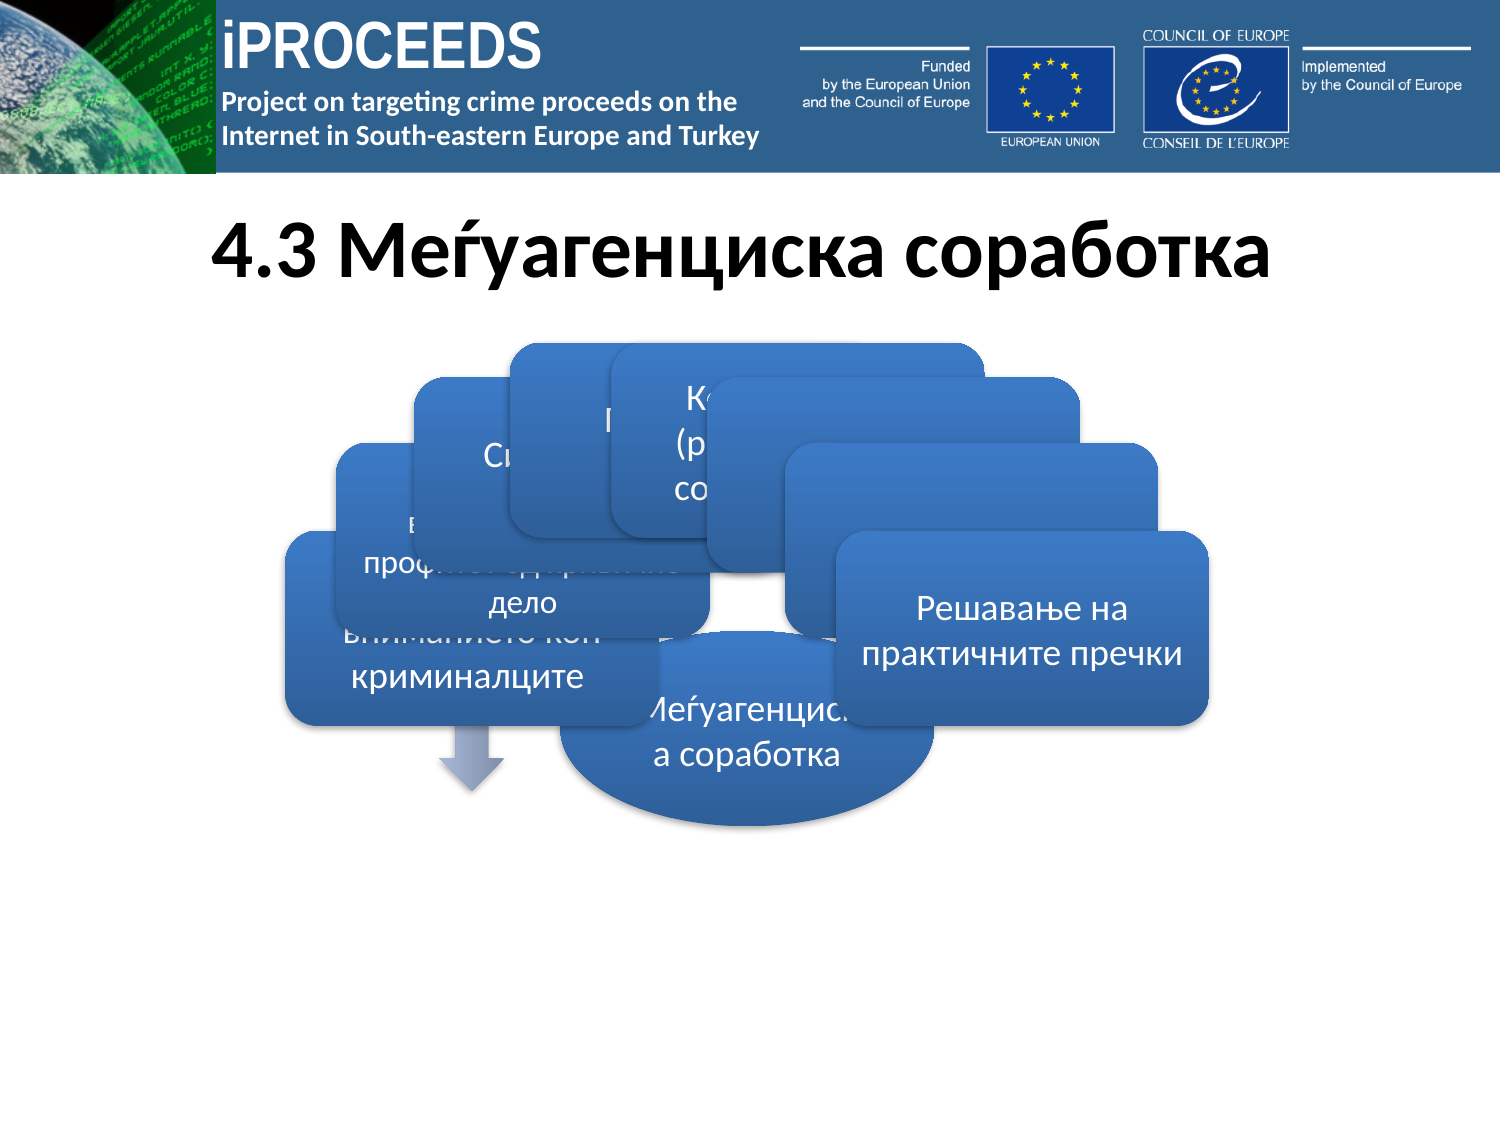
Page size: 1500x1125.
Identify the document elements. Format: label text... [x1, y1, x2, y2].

picture [0, 0, 216, 174]
picture [800, 30, 1471, 148]
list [0, 337, 1495, 1120]
title 4.3 Меѓуагенциска соработка [76, 208, 1427, 291]
